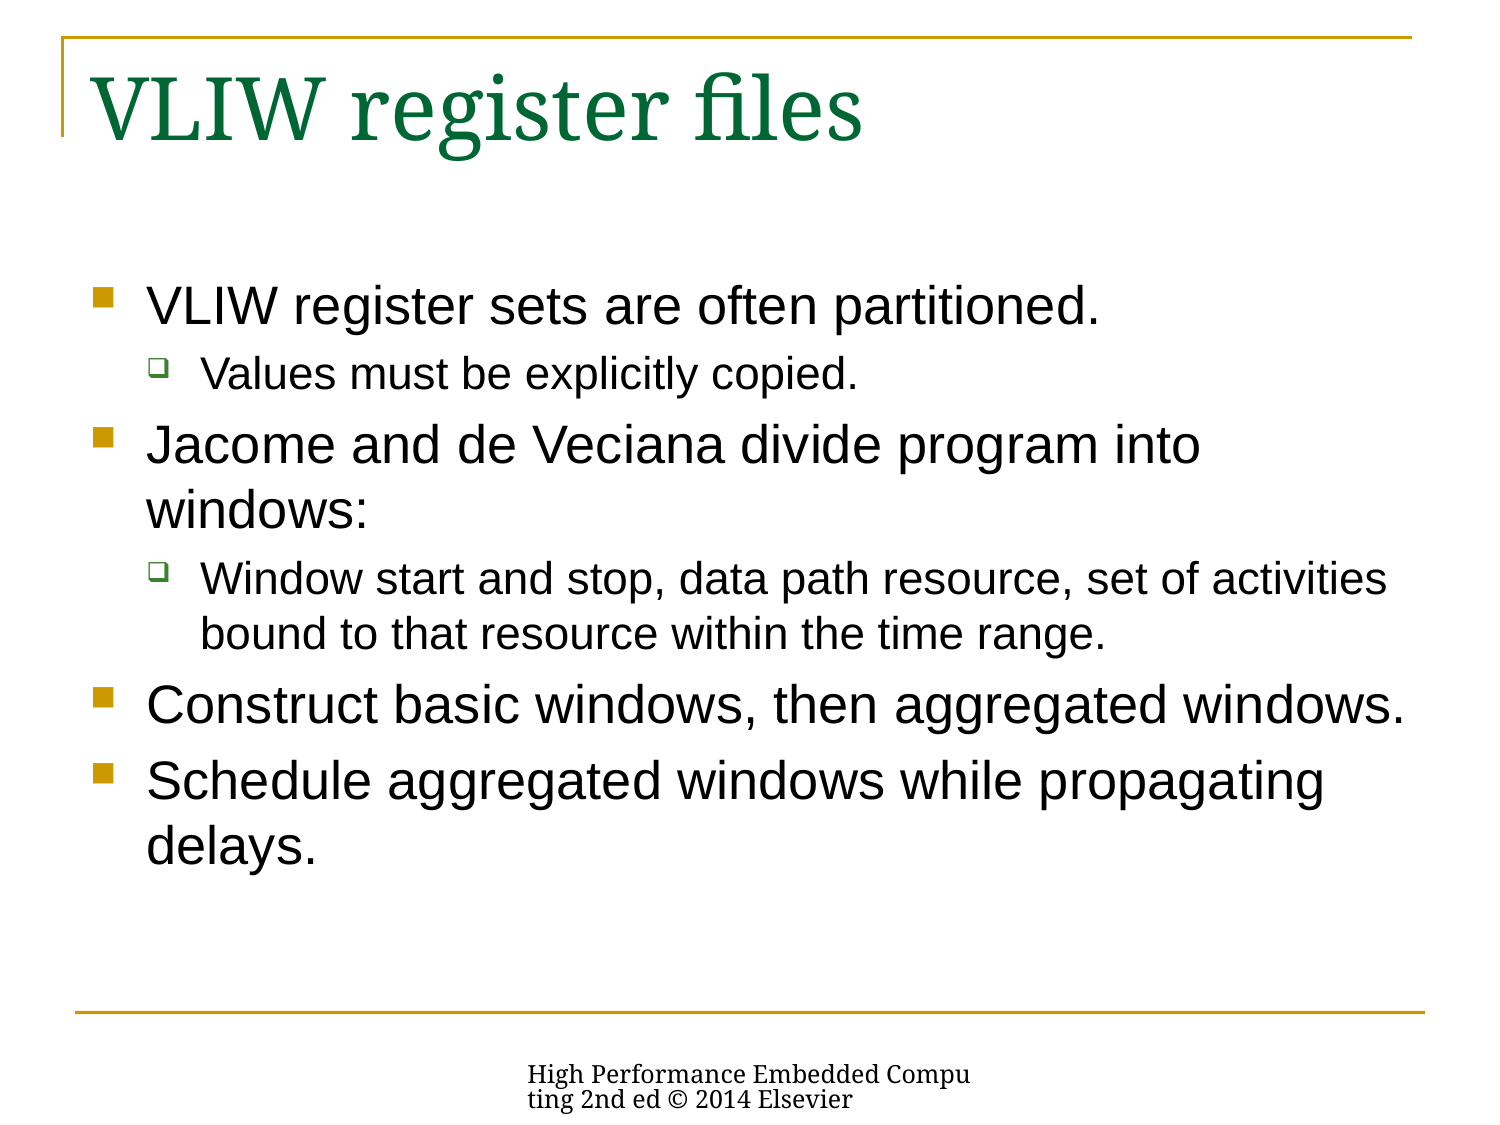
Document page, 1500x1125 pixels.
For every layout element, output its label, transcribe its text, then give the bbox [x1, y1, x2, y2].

footer High Performance Embedded Computing 2nd ed © 2014 Elsevier [512, 1025, 988, 1100]
list VLIW register sets are often partitioned. Values must be explicitly copied. Jacome and de Veciana divide program into windows: Window start and stop, data path resource, set of activities bound to that resource within the time range. Construct basic windows, then aggregated windows. Schedule aggregated windows while propagating delays. [75, 262, 1425, 1006]
title VLIW register files [75, 45, 1425, 233]
